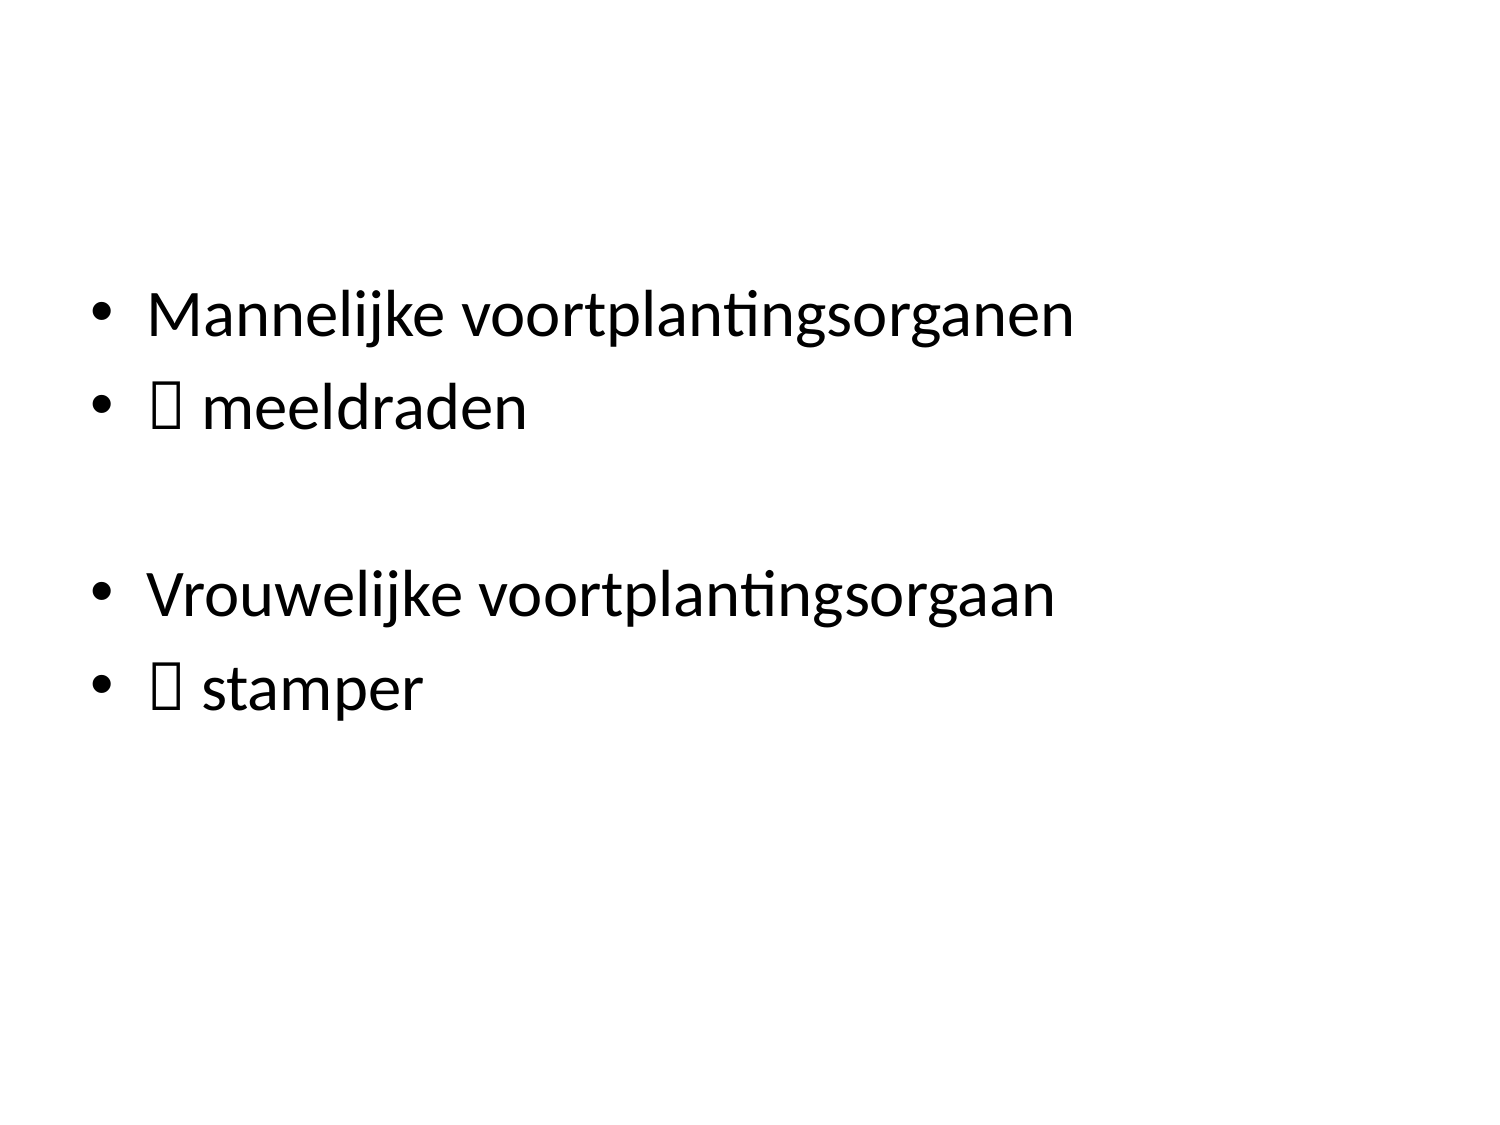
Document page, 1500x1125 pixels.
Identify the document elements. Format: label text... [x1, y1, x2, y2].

list Mannelijke voortplantingsorganen  meeldraden Vrouwelijke voortplantingsorgaan  stamper [75, 262, 1425, 1005]
